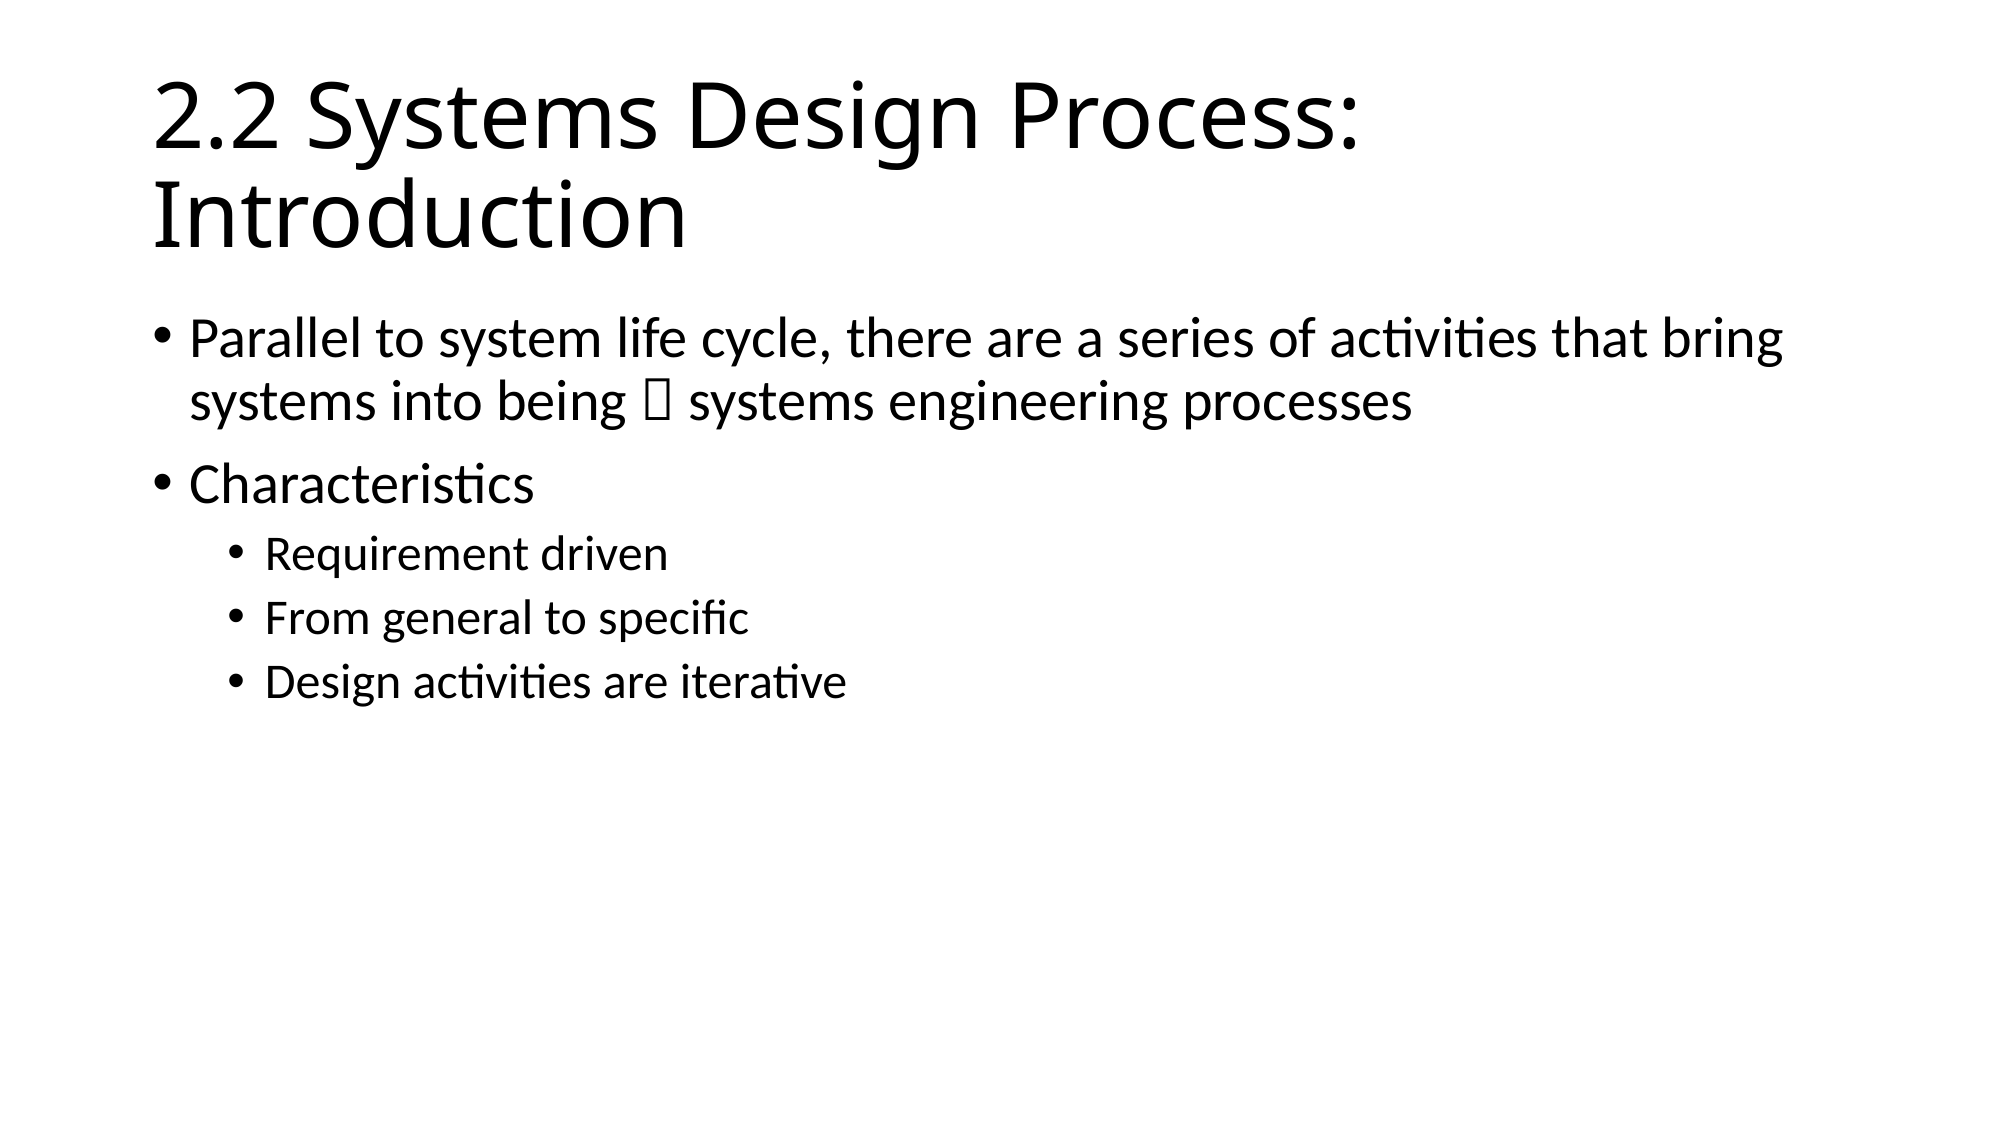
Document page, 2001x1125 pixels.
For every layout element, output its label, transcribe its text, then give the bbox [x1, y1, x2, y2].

title 2.2 Systems Design Process: Introduction [137, 59, 1863, 278]
list Parallel to system life cycle, there are a series of activities that bring systems into being  systems engineering processes Characteristics Requirement driven From general to specific Design activities are iterative [137, 299, 1863, 1014]
